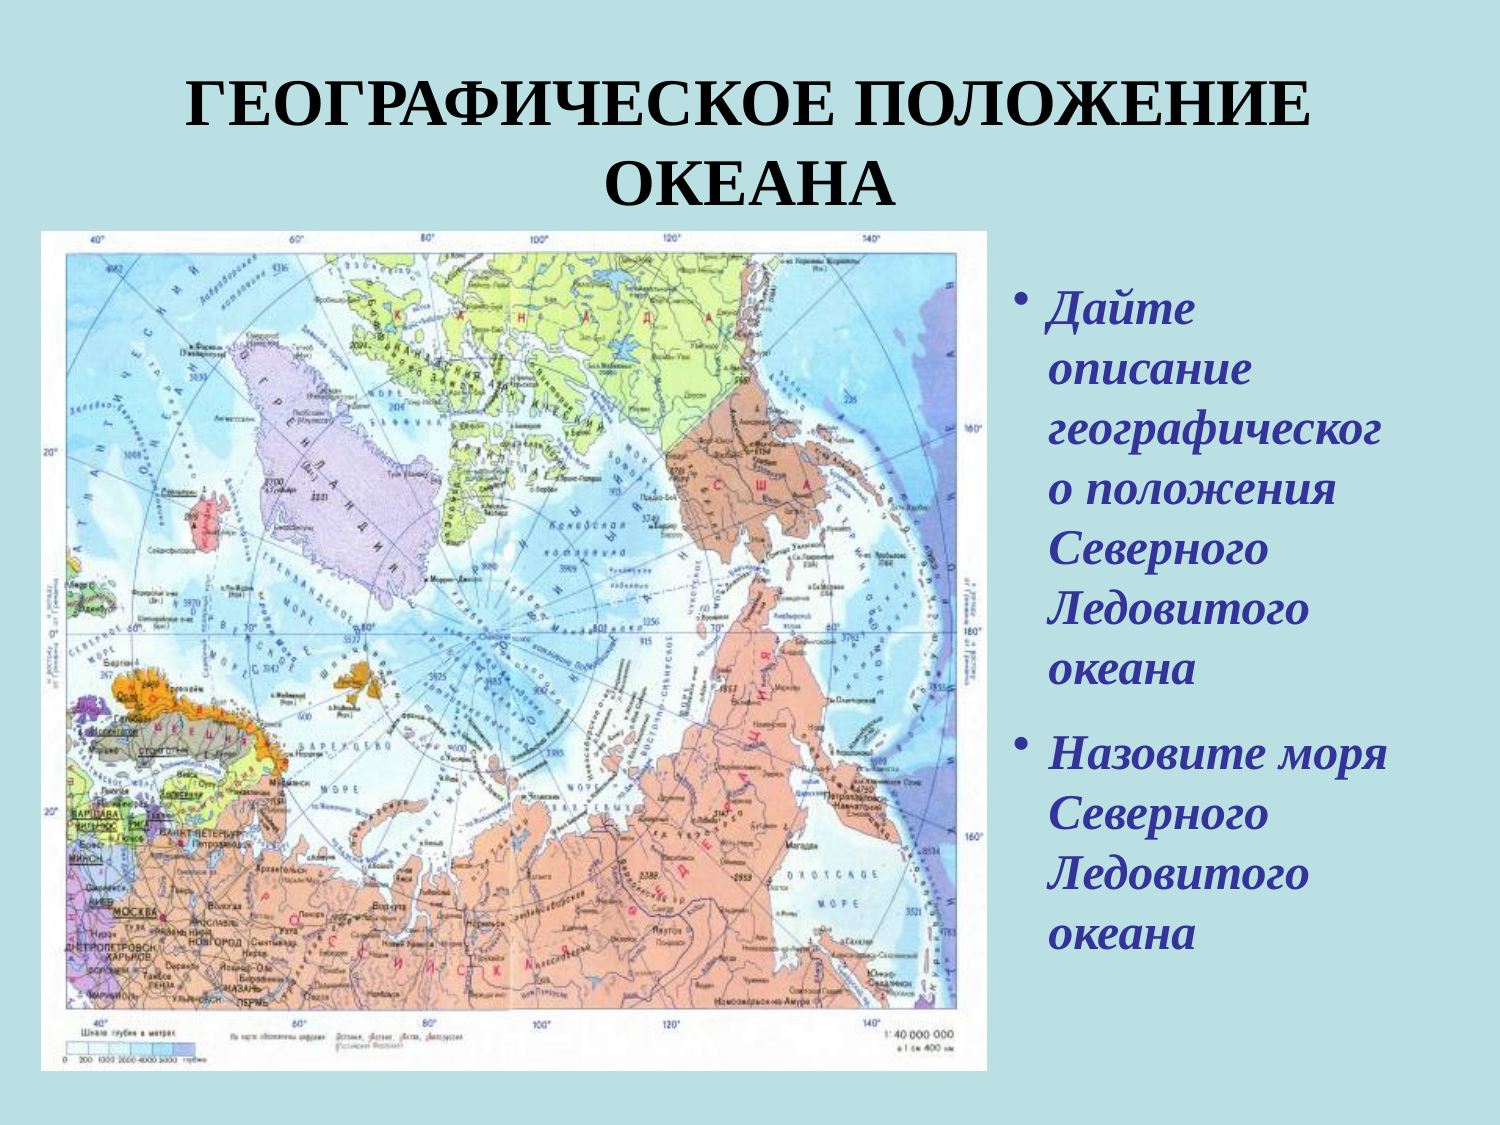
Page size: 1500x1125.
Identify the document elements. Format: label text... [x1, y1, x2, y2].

title ГЕОГРАФИЧЕСКОЕ ПОЛОЖЕНИЕ ОКЕАНА [74, 44, 1426, 233]
text_box Дайте описание географического положения Северного Ледовитого океана Назовите моря Северного Ледовитого океана [998, 267, 1412, 1052]
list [40, 231, 987, 1071]
